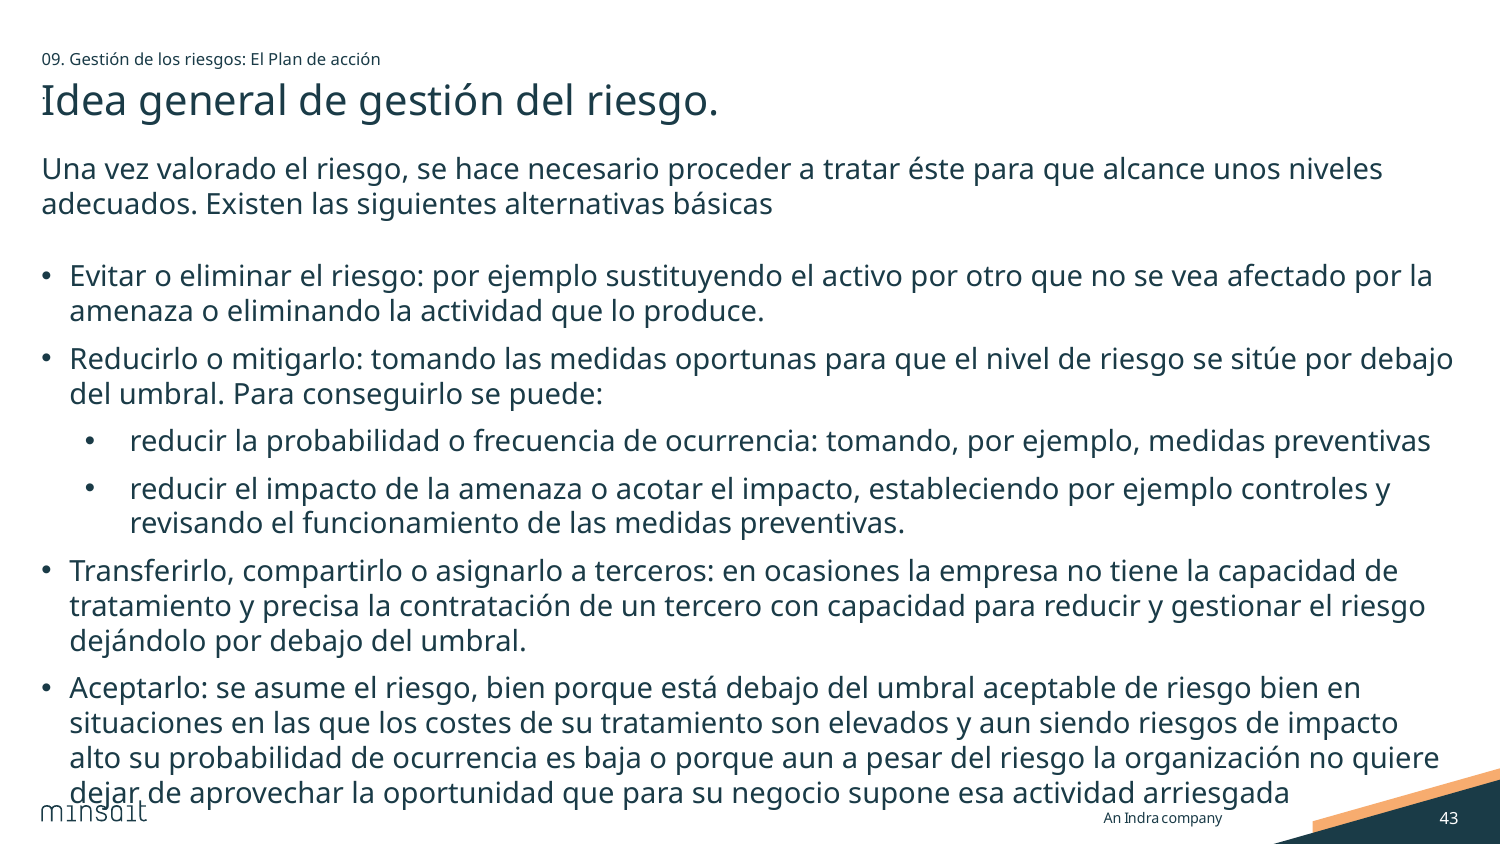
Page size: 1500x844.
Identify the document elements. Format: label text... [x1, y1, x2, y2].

title Idea general de gestión del riesgo. [41, 79, 1459, 150]
text_box Una vez valorado el riesgo, se hace necesario proceder a tratar éste para que alcance unos niveles adecuados. Existen las siguientes alternativas básicas Evitar o eliminar el riesgo: por ejemplo sustituyendo el activo por otro que no se vea afectado por la amenaza o eliminando la actividad que lo produce. Reducirlo o mitigarlo: tomando las medidas oportunas para que el nivel de riesgo se sitúe por debajo del umbral. Para conseguirlo se puede: reducir la probabilidad o frecuencia de ocurrencia: tomando, por ejemplo, medidas preventivas reducir el impacto de la amenaza o acotar el impacto, estableciendo por ejemplo controles y revisando el funcionamiento de las medidas preventivas. Transferirlo, compartirlo o asignarlo a terceros: en ocasiones la empresa no tiene la capacidad de tratamiento y precisa la contratación de un tercero con capacidad para reducir y gestionar el riesgo dejándolo por debajo del umbral. Aceptarlo: se asume el riesgo, bien porque está debajo del umbral aceptable de riesgo bien en situaciones en las que los costes de su tratamiento son elevados y aun siendo riesgos de impacto alto su probabilidad de ocurrencia es baja o porque aun a pesar del riesgo la organización no quiere dejar de aprovechar la oportunidad que para su negocio supone esa actividad arriesgada [41, 150, 1459, 436]
list 09. Gestión de los riesgos: El Plan de acción . [41, 43, 1459, 75]
